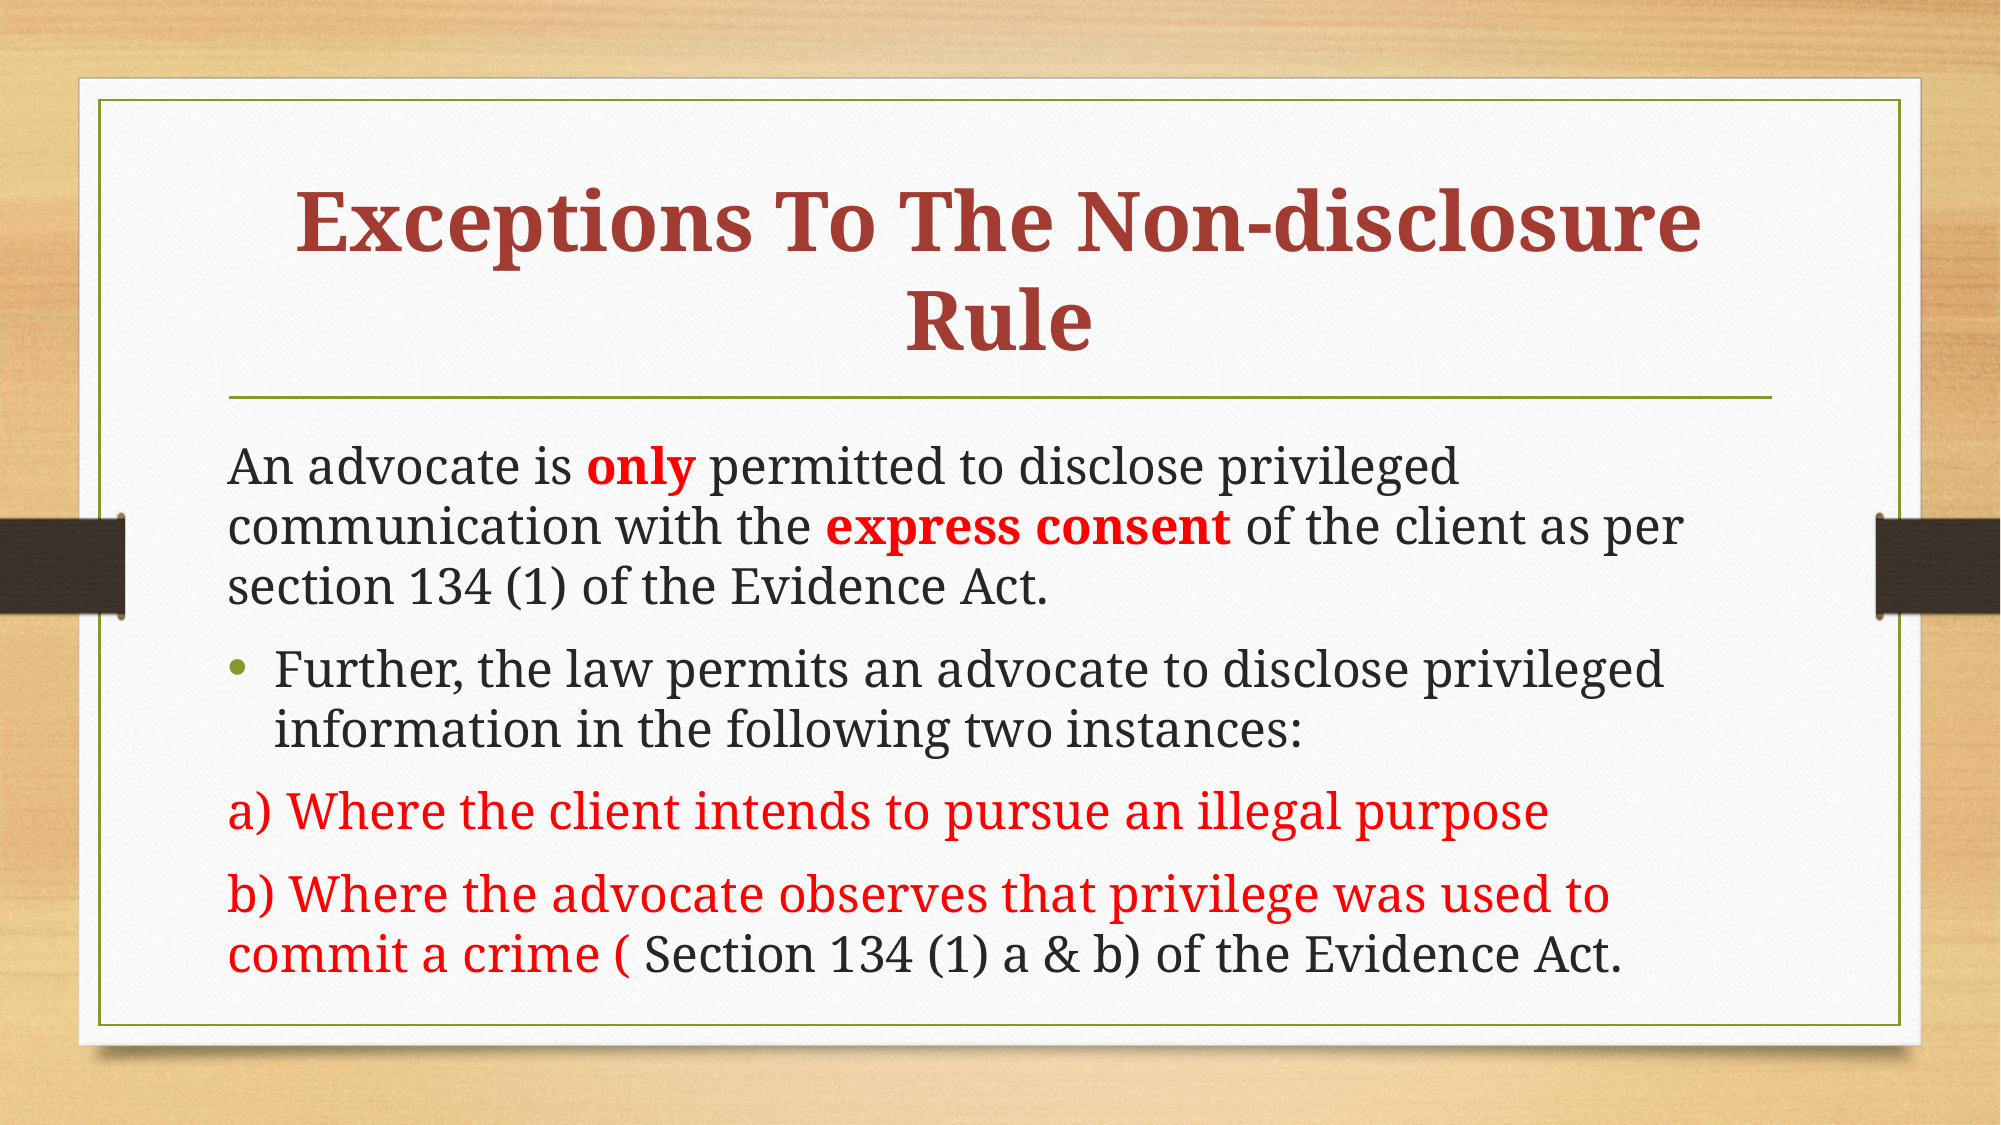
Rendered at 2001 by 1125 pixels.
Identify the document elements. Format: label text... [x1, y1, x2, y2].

title Exceptions To The Non-disclosure Rule [212, 161, 1788, 375]
list An advocate is only permitted to disclose privileged communication with the express consent of the client as per section 134 (1) of the Evidence Act. Further, the law permits an advocate to disclose privileged information in the following two instances: a) Where the client intends to pursue an illegal purpose b) Where the advocate observes that privilege was used to commit a crime ( Section 134 (1) a & b) of the Evidence Act. [212, 427, 1788, 994]
picture [0, 0, 2001, 1125]
